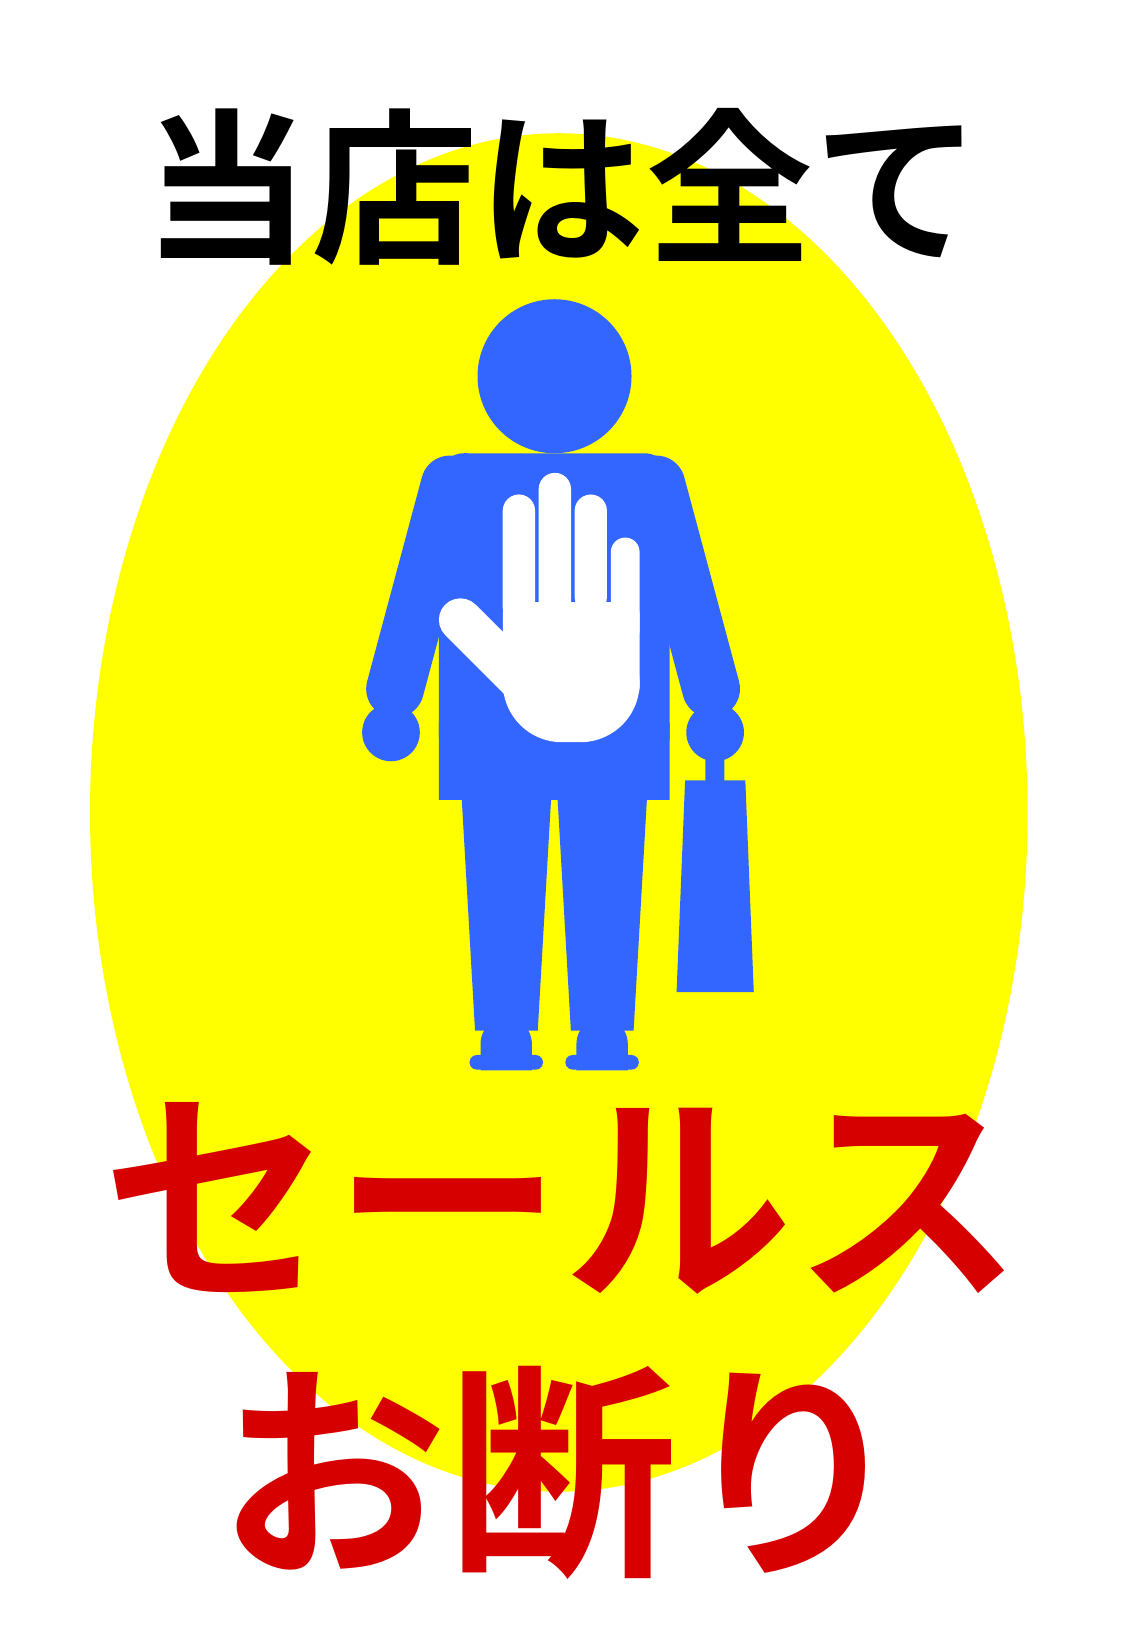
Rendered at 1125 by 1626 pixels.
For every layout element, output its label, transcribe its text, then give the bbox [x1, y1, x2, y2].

text_box [87, 292, 1030, 1046]
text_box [361, 299, 754, 1070]
text_box セールス お断り [1, 1046, 1125, 1612]
text_box 当店は全て [0, 76, 1125, 292]
